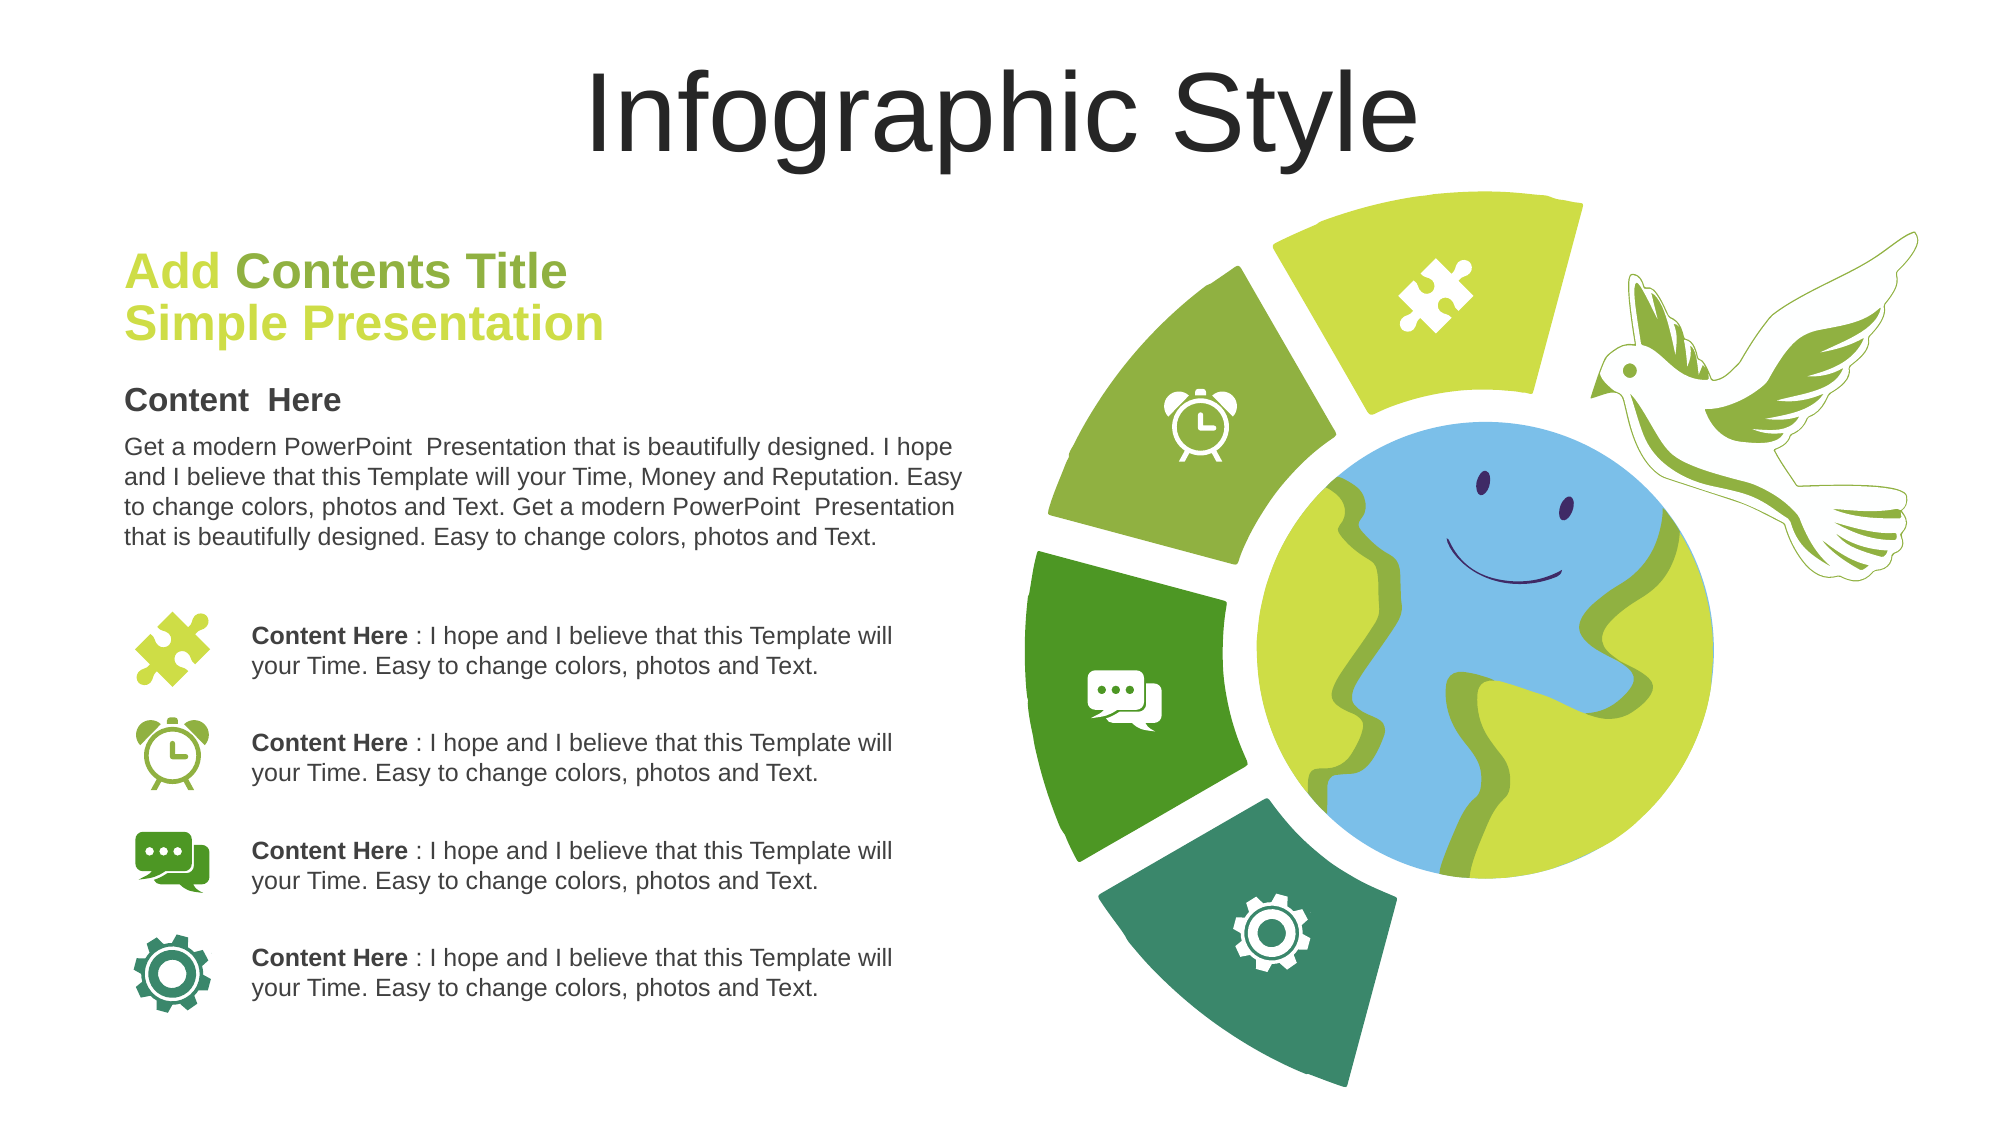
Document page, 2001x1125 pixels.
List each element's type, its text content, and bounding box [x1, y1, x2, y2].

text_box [109, 231, 764, 359]
text_box Content Here : I hope and I believe that this Template will your Time. Easy to change colors, photos and Text. [236, 612, 796, 687]
list Infographic Style [53, 55, 1952, 175]
text_box [134, 830, 211, 894]
text_box Content Here : I hope and I believe that this Template will your Time. Easy to change colors, photos and Text. [236, 719, 796, 795]
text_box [1590, 231, 1919, 582]
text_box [1256, 582, 1714, 879]
text_box Content Here : I hope and I believe that this Template will your Time. Easy to change colors, photos and Text. [236, 826, 916, 902]
text_box Content Here : I hope and I believe that this Template will your Time. Easy to change colors, photos and Text. [236, 934, 916, 1009]
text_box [109, 370, 986, 560]
text_box [1396, 256, 1475, 335]
text_box [133, 610, 212, 689]
text_box [1231, 892, 1312, 974]
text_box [796, 370, 1712, 808]
text_box [132, 933, 213, 1015]
text_box [135, 716, 210, 792]
